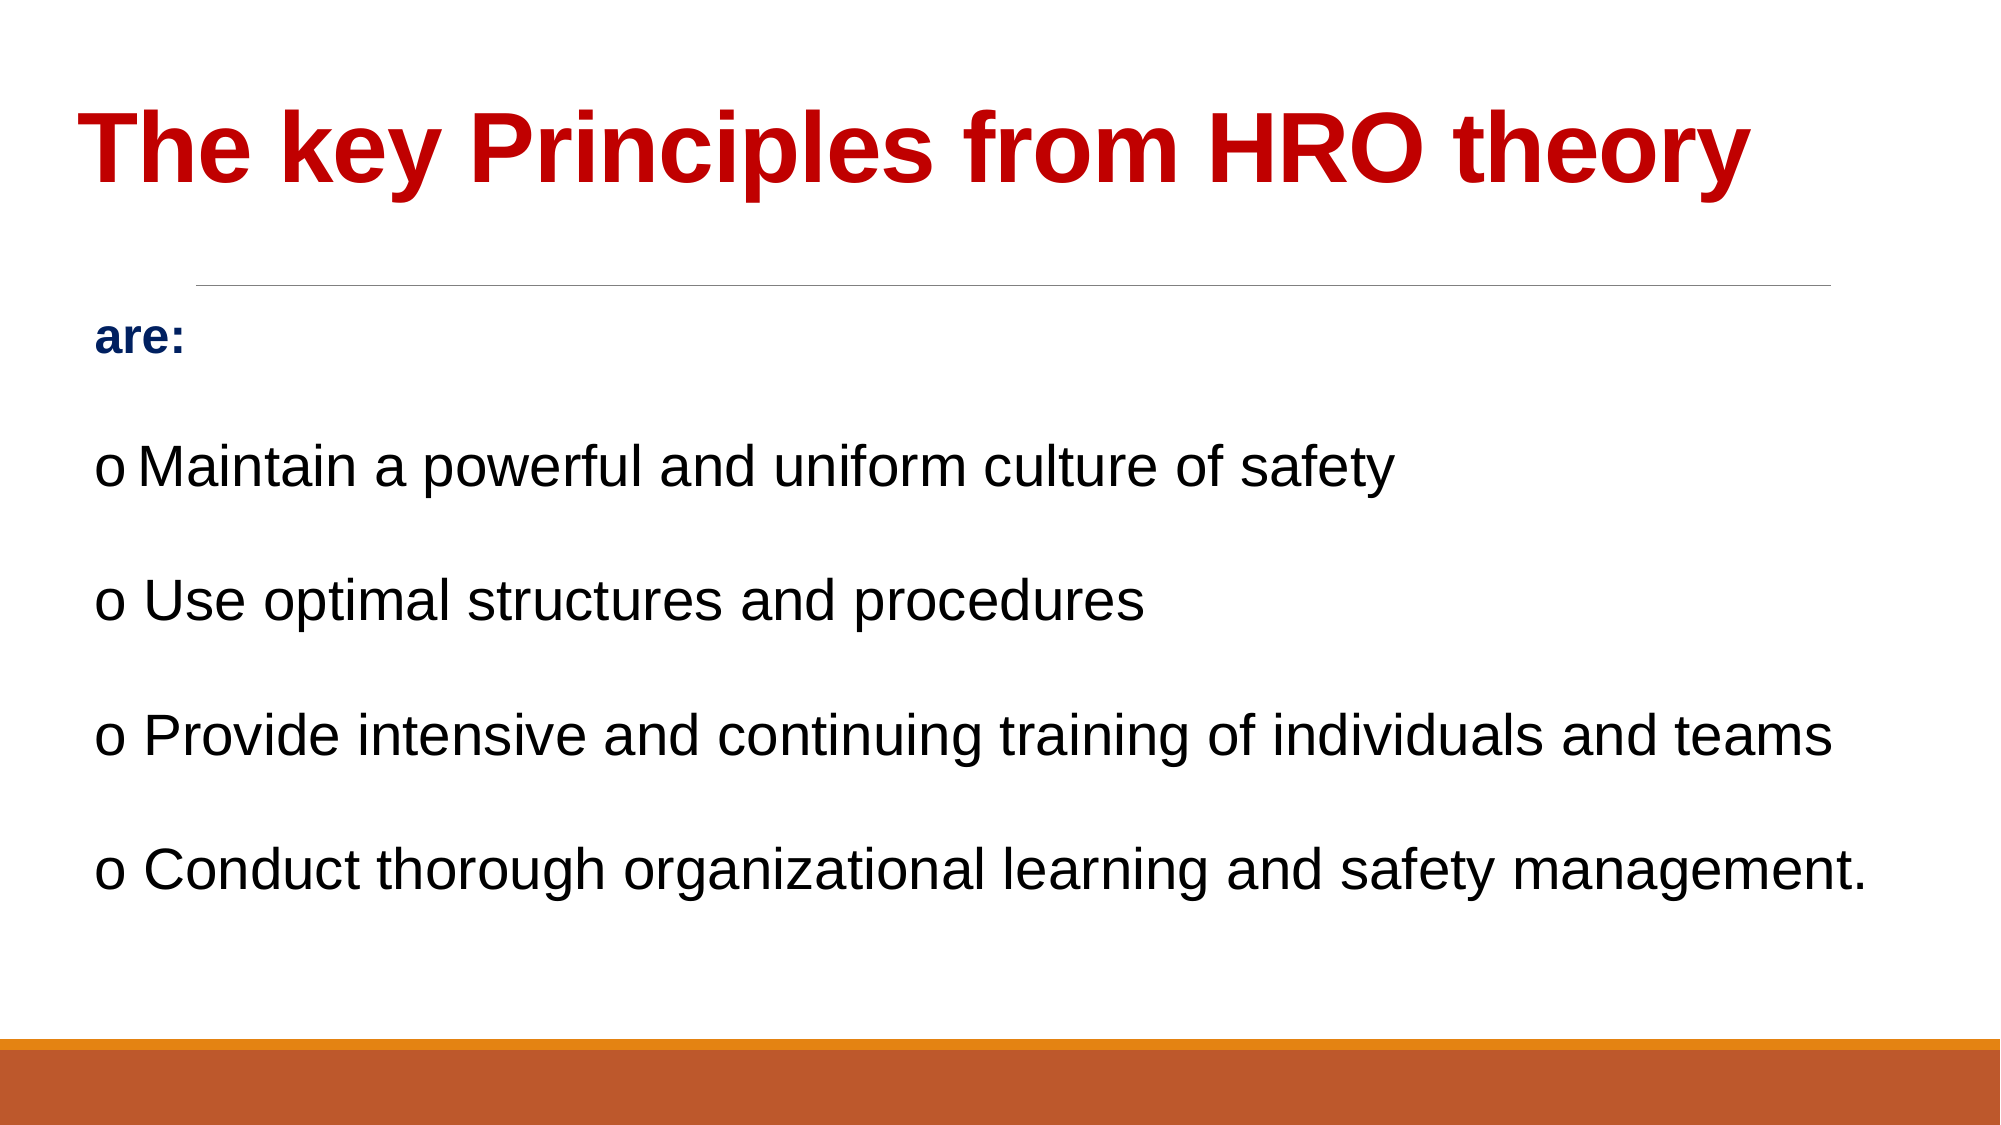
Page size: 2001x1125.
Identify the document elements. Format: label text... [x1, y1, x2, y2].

list are: o Maintain a powerful and uniform culture of safety o Use optimal structures and procedures o Provide intensive and continuing training of individuals and teams o Conduct thorough organizational learning and safety management. [79, 302, 1944, 1013]
title The key Principles from HRO theory [62, 47, 1932, 211]
